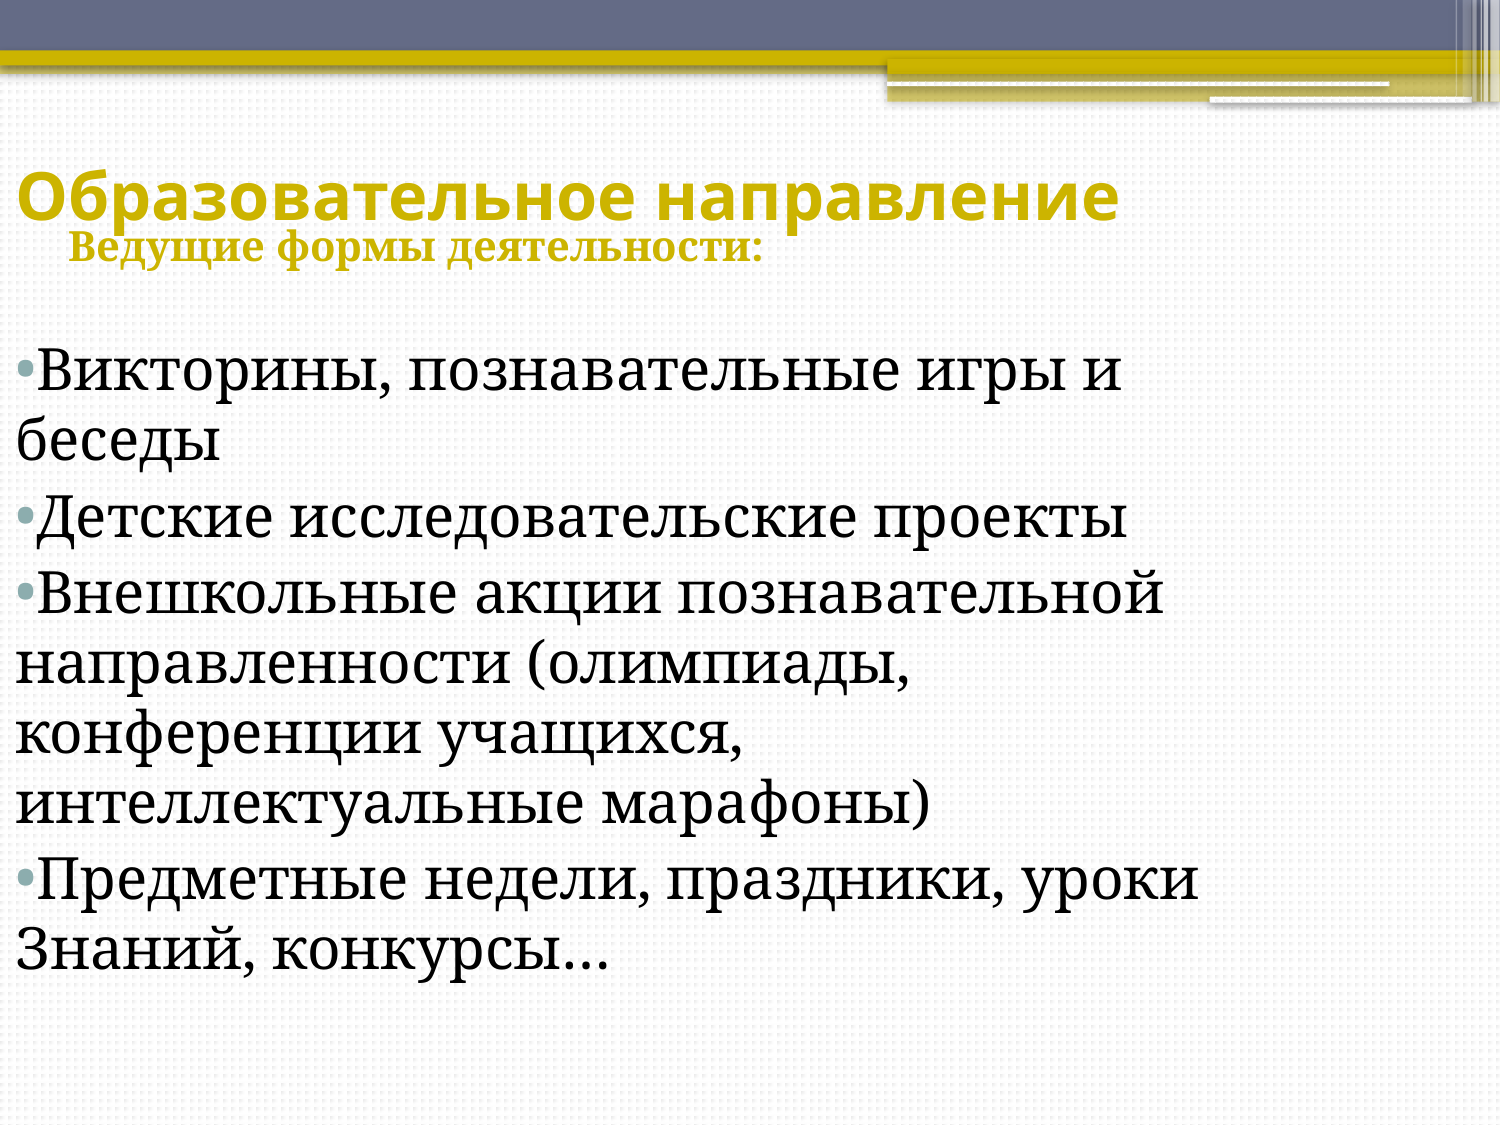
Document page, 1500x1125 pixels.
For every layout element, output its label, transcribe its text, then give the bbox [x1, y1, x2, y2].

title Образовательное направление [0, 99, 1275, 212]
list Ведущие формы деятельности: Викторины, познавательные игры и беседы Детские исследовательские проекты Внешкольные акции познавательной направленности (олимпиады, конференции учащихся, интеллектуальные марафоны) Предметные недели, праздники, уроки Знаний, конкурсы… [0, 212, 1278, 1024]
